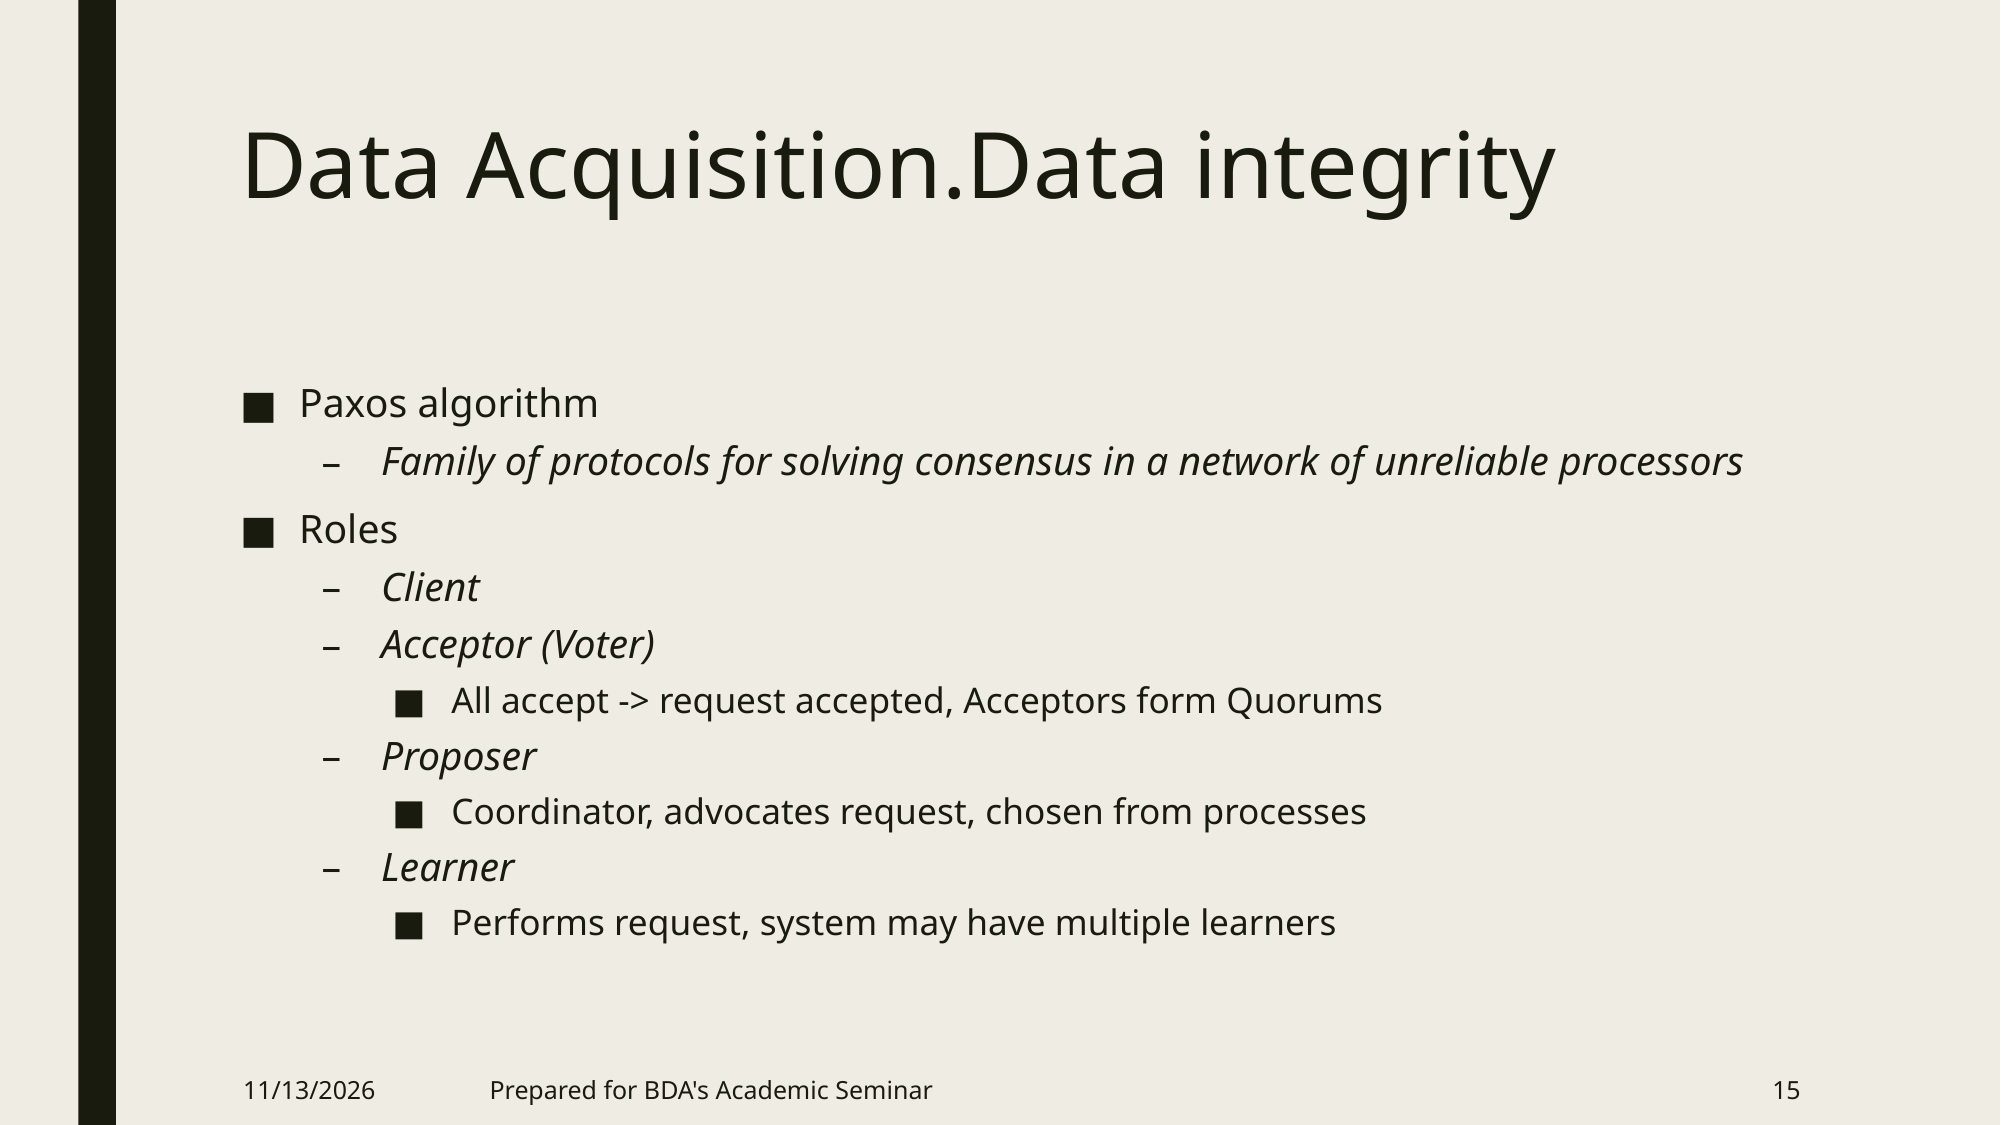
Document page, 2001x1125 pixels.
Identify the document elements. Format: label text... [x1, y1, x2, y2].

list Paxos algorithm Family of protocols for solving consensus in a network of unreliable processors Roles Client Acceptor (Voter) All accept -> request accepted, Acceptors form Quorums Proposer Coordinator, advocates request, chosen from processes Learner Performs request, system may have multiple learners [225, 375, 1800, 963]
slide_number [228, 1058, 426, 1125]
footer Prepared for BDA's Academic Seminar [474, 1058, 1505, 1125]
title Data Acquisition.Data integrity [225, 112, 1800, 357]
slide_number 15 [1553, 1058, 1816, 1125]
